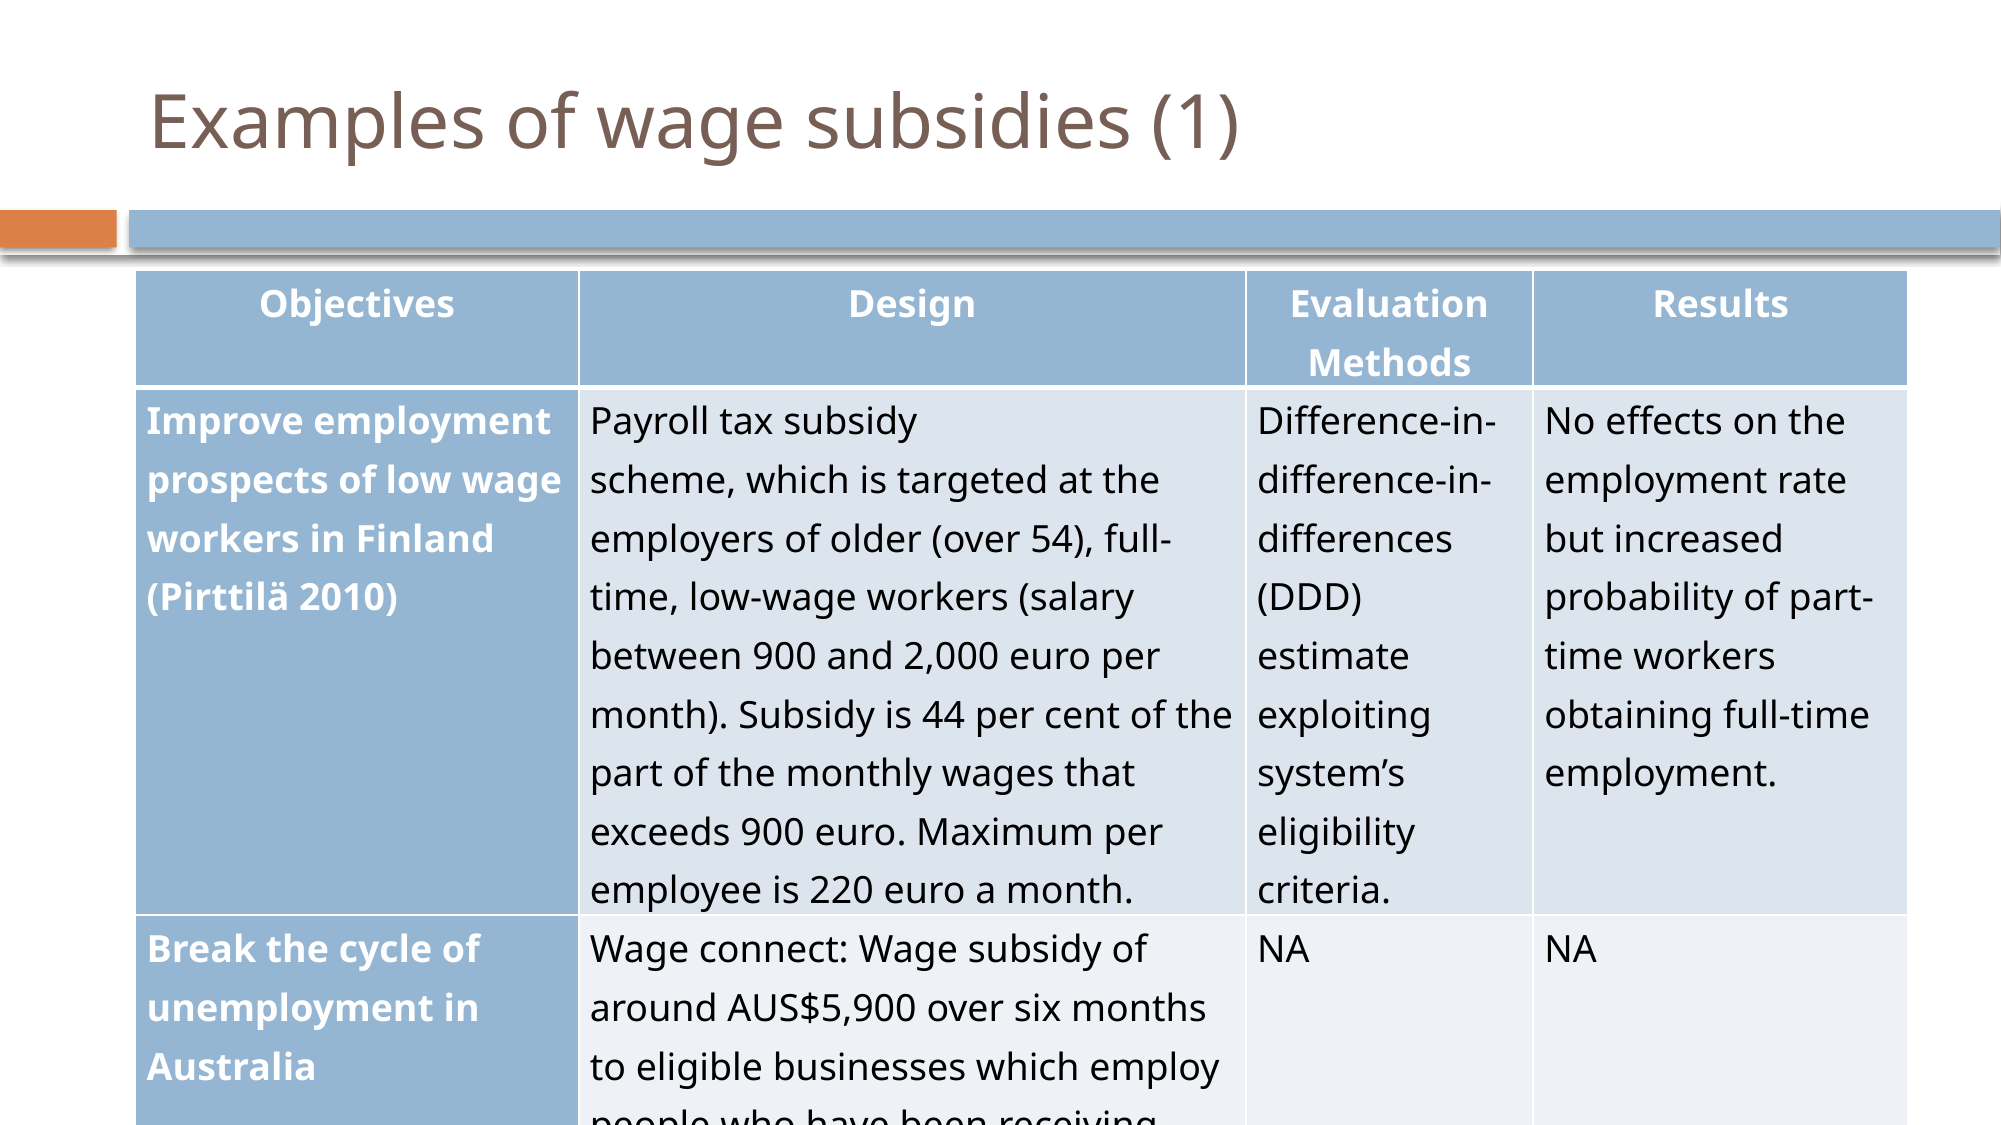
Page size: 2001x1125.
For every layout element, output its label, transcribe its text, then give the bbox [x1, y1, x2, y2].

table_cell Wage connect: Wage subsidy of around AUS$5,900 over six months to eligible businesses which employ people who have been receiving income support for two years, and have had no or minimal work experience in that time. [580, 916, 1245, 1125]
table_header Design [580, 271, 1245, 385]
table_cell Break the cycle of unemployment in Australia [136, 916, 578, 1125]
table_cell NA [1534, 916, 1907, 1125]
table_header Evaluation Methods [1247, 271, 1532, 385]
table_cell No effects on the employment rate but increased probability of part-time workers obtaining full-time employment. [1534, 390, 1907, 914]
table_header Results [1534, 271, 1907, 385]
table_cell Improve employment prospects of low wage workers in Finland (Pirttilä 2010) [136, 390, 578, 914]
table_cell Difference-in-difference-in-differences (DDD) estimate exploiting system’s eligibility criteria. [1247, 390, 1532, 914]
table_cell Payroll tax subsidy scheme, which is targeted at the employers of older (over 54), full-time, low-wage workers (salary between 900 and 2,000 euro per month). Subsidy is 44 per cent of the part of the monthly wages that exceeds 900 euro. Maximum per employee is 220 euro a month. [580, 390, 1245, 914]
table_cell NA [1247, 916, 1532, 1125]
title Examples of wage subsidies (1) [133, 37, 1918, 200]
table_header Objectives [136, 271, 578, 385]
